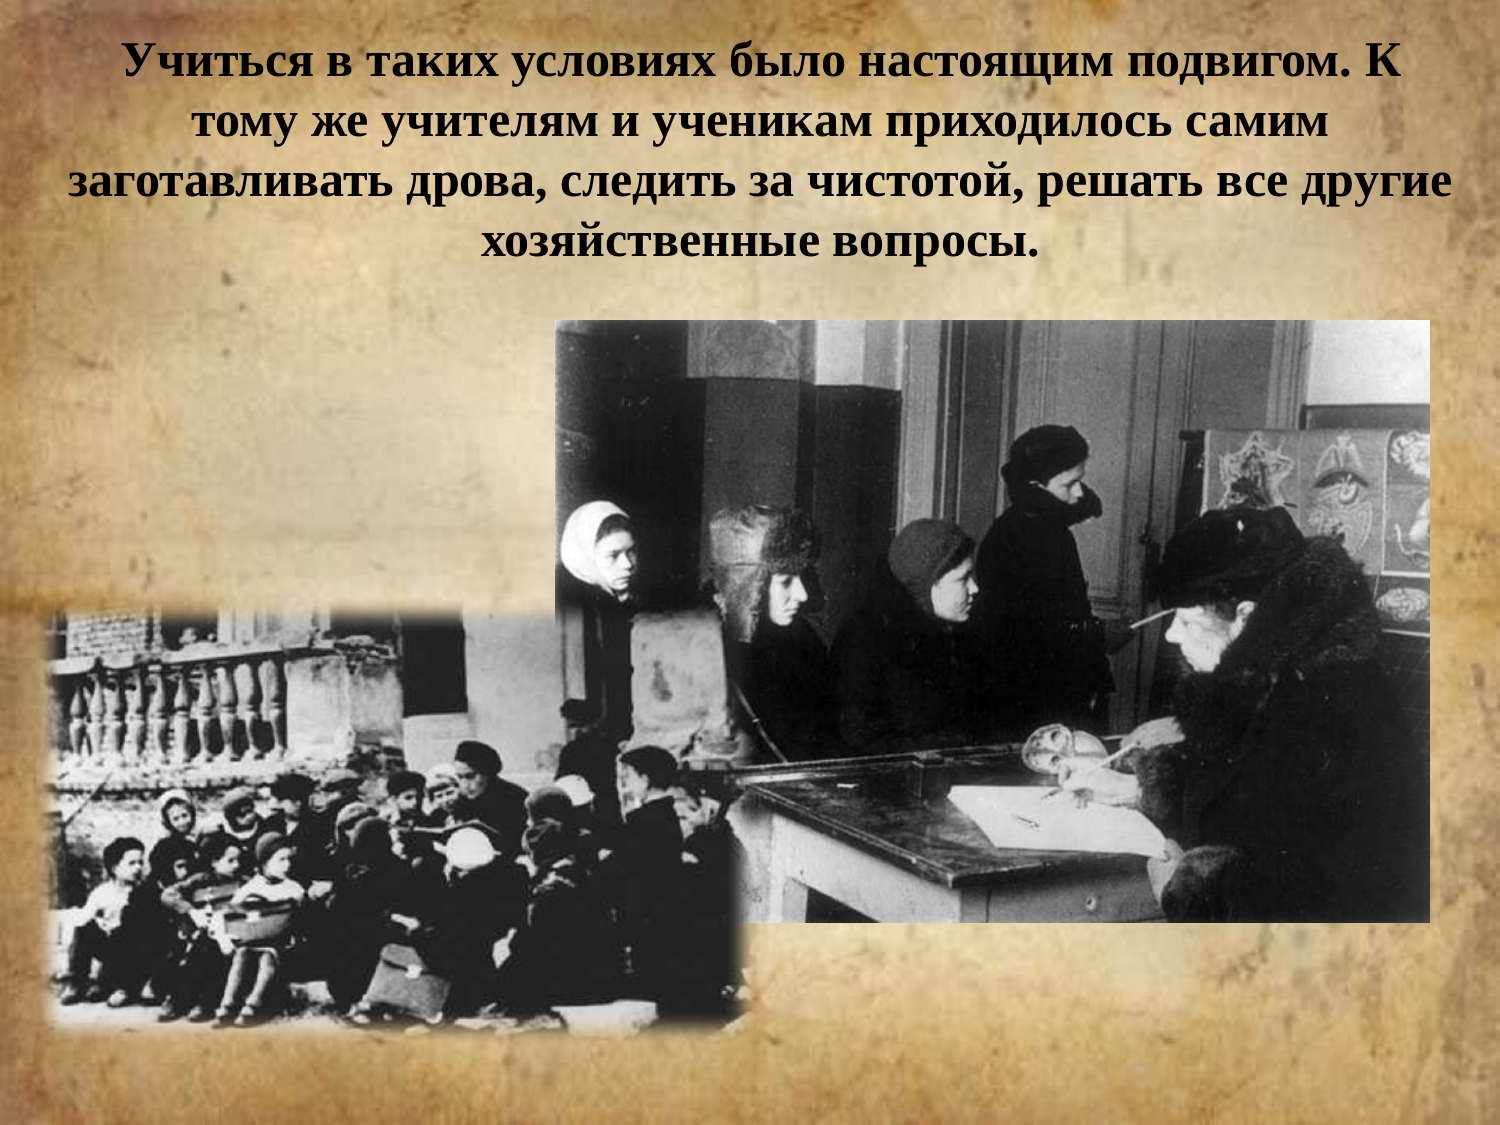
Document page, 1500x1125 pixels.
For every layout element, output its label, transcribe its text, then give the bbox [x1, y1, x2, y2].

picture [0, 0, 1500, 1125]
text_box Учиться в таких условиях было настоящим подвигом. К тому же учителям и ученикам приходилось самим заготавливать дрова, следить за чистотой, решать все другие хозяйственные вопросы. [46, 19, 1476, 274]
